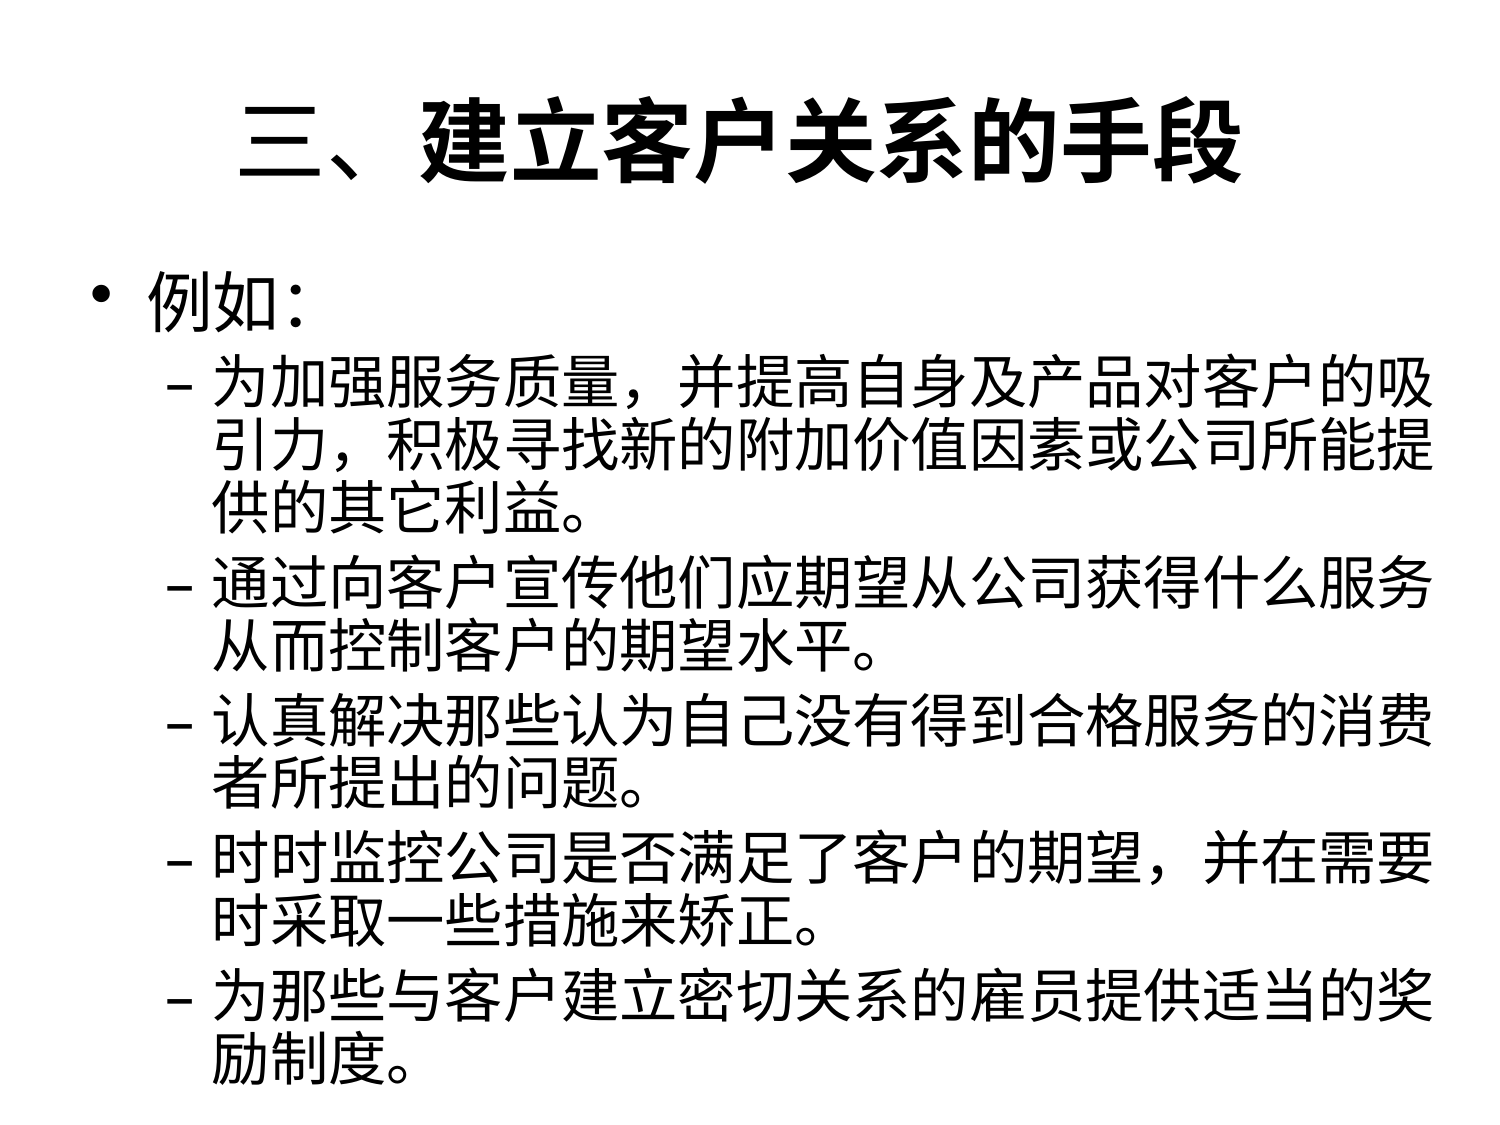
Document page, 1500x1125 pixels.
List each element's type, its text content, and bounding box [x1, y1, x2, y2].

title 三、建立客户关系的手段 [75, 45, 1425, 233]
list 例如： 为加强服务质量，并提高自身及产品对客户的吸引力，积极寻找新的附加价值因素或公司所能提供的其它利益。 通过向客户宣传他们应期望从公司获得什么服务从而控制客户的期望水平。 认真解决那些认为自己没有得到合格服务的消费者所提出的问题。 时时监控公司是否满足了客户的期望，并在需要时采取一些措施来矫正。 为那些与客户建立密切关系的雇员提供适当的奖励制度。 [75, 262, 1459, 1005]
